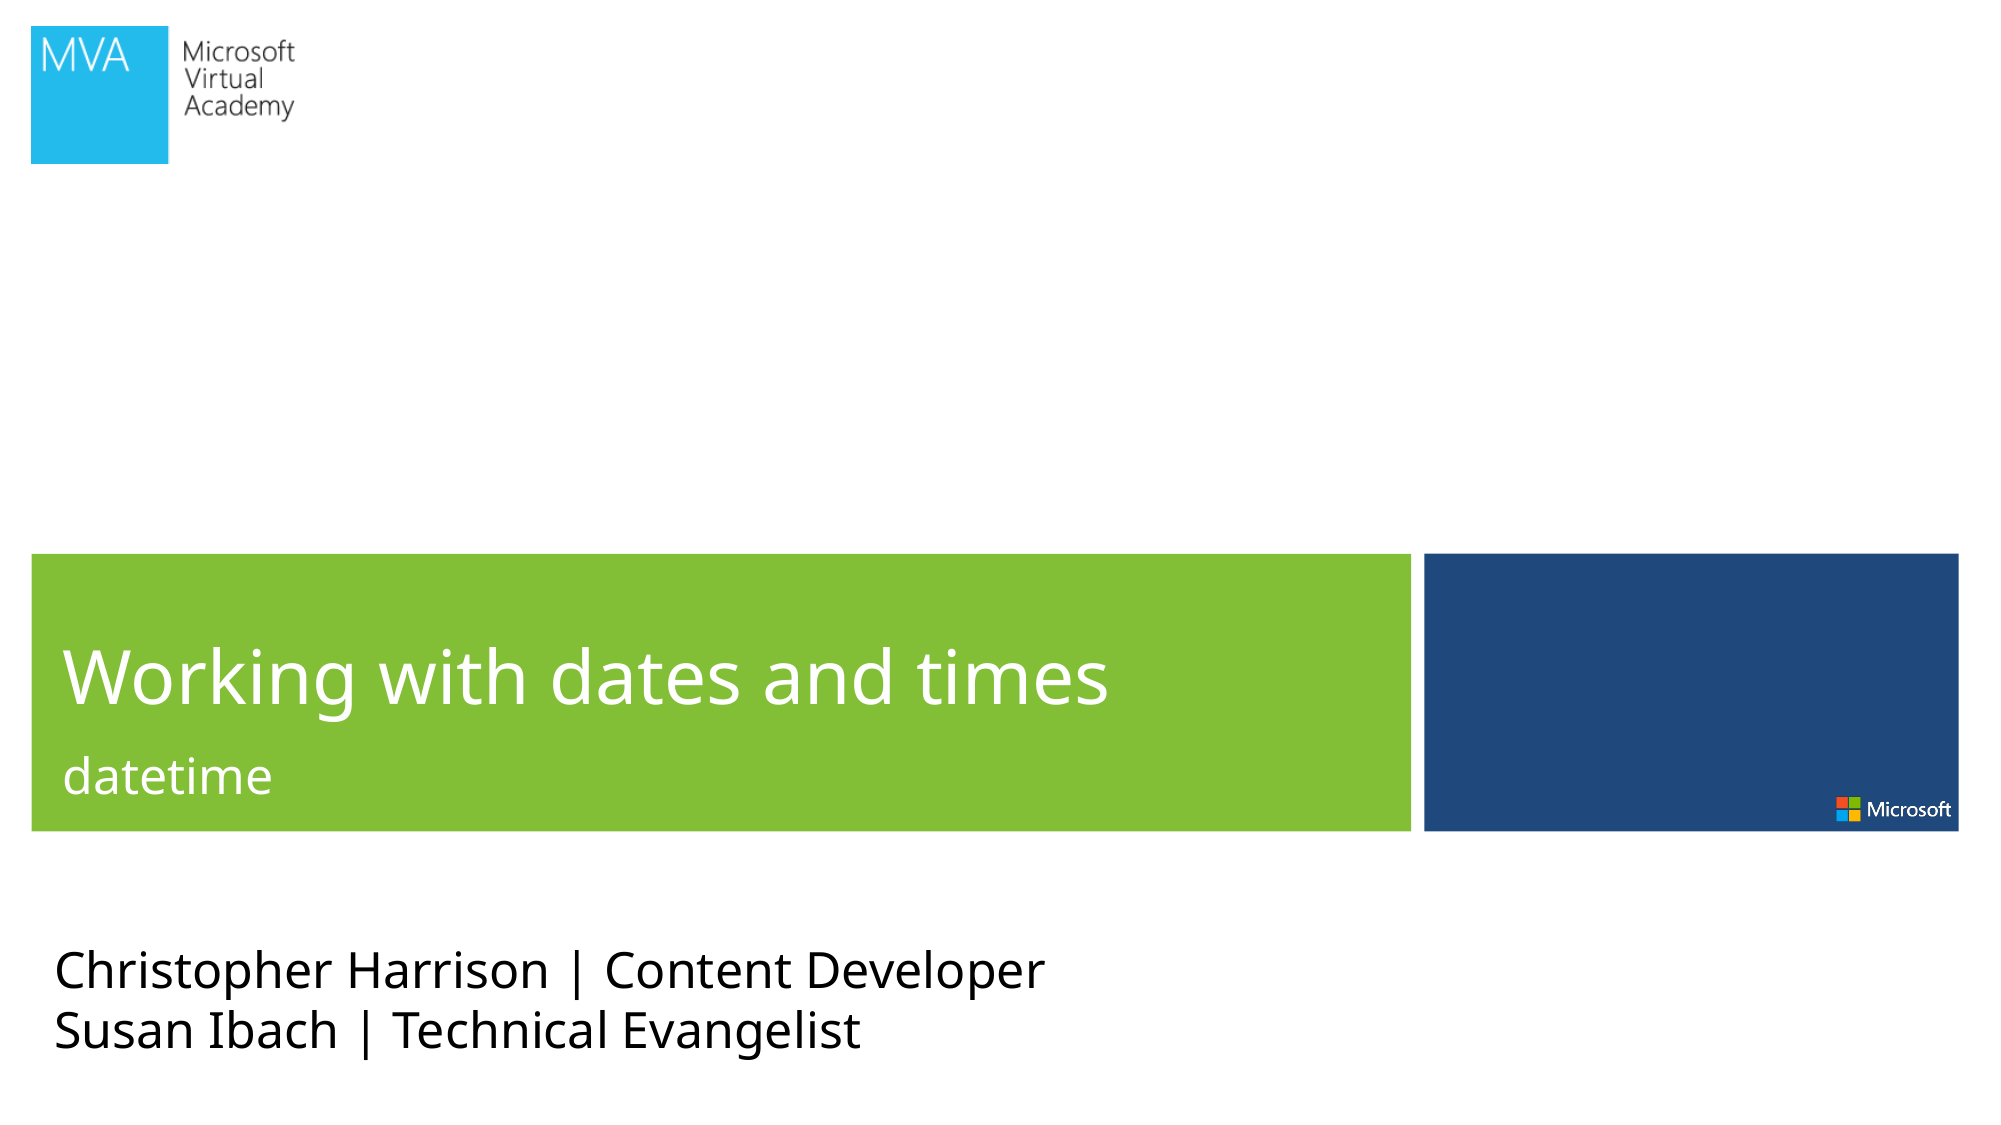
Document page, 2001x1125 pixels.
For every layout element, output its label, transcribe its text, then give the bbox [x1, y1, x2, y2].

picture [31, 26, 374, 164]
list Working with dates and times datetime [47, 568, 1396, 813]
picture [1834, 790, 1956, 827]
subtitle Christopher Harrison | Content Developer Susan Ibach | Technical Evangelist [31, 841, 1412, 1082]
